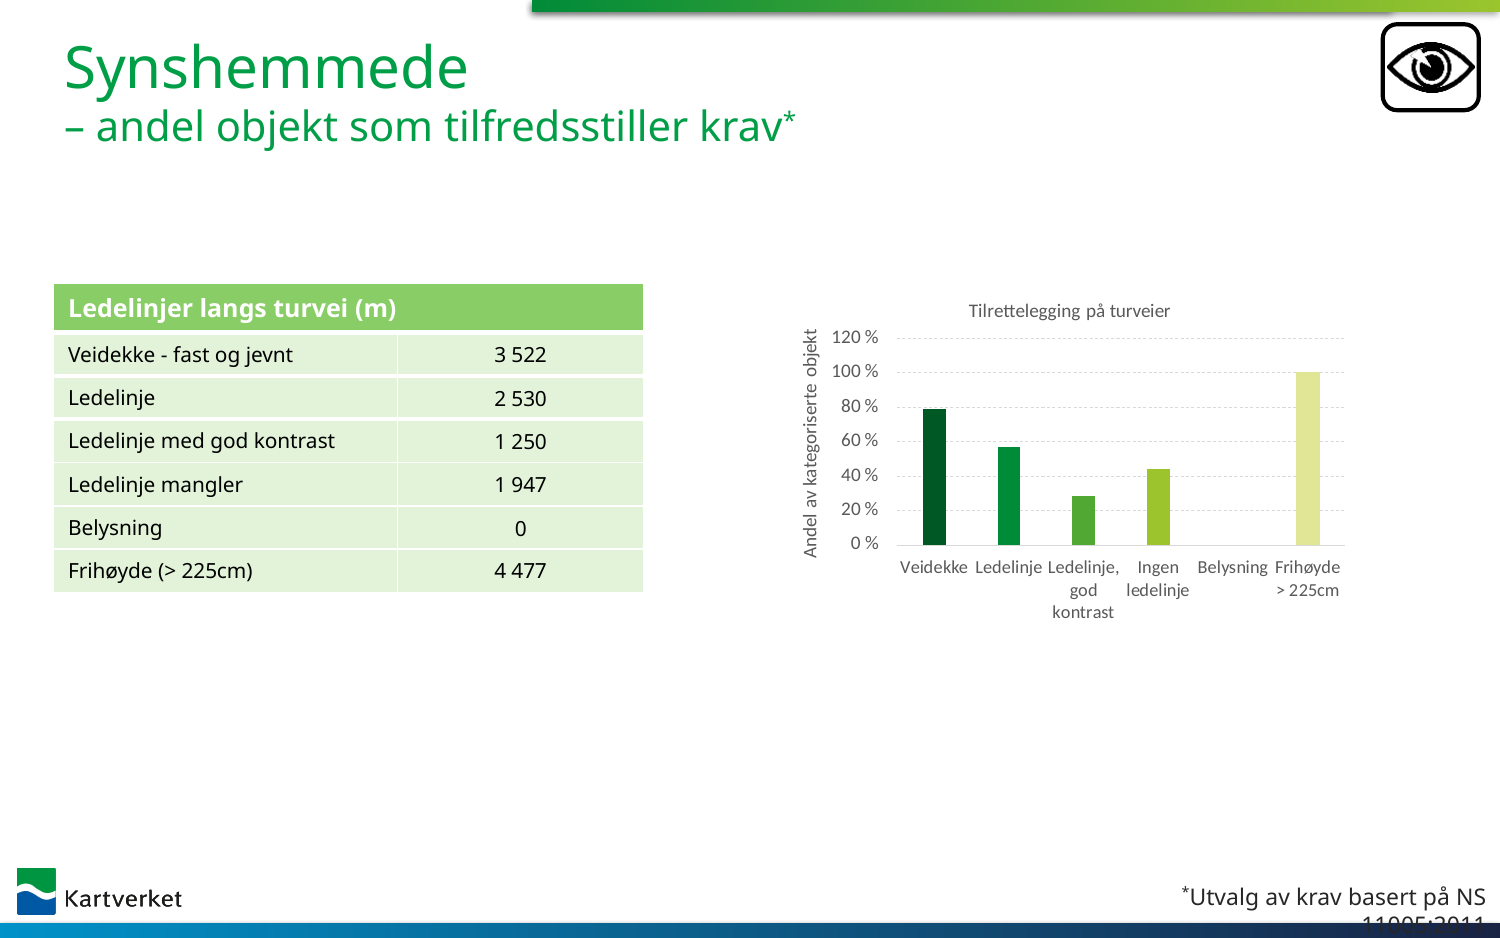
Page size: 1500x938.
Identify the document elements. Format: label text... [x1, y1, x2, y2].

table_cell 1 250 [398, 421, 643, 462]
picture [791, 291, 1348, 630]
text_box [1382, 24, 1480, 111]
table_cell Veidekke - fast og jevnt [54, 335, 397, 374]
table_cell 1 947 [398, 463, 643, 505]
text_box Synshemmede – andel objekt som tilfredsstiller krav* [49, 24, 1431, 158]
table_cell Ledelinje med god kontrast [54, 421, 397, 462]
table_cell 3 522 [398, 335, 643, 374]
table_cell Belysning [54, 507, 397, 548]
table_cell Ledelinje mangler [54, 463, 397, 505]
table_cell Frihøyde (> 225cm) [54, 550, 397, 592]
table_header Ledelinjer langs turvei (m) [54, 284, 643, 330]
table_cell 4 477 [398, 550, 643, 592]
table_cell Ledelinje [54, 378, 397, 417]
text_box *Utvalg av krav basert på NS 11005:2011 [1068, 873, 1500, 938]
table_cell 2 530 [398, 378, 643, 417]
table_cell 0 [398, 507, 643, 548]
